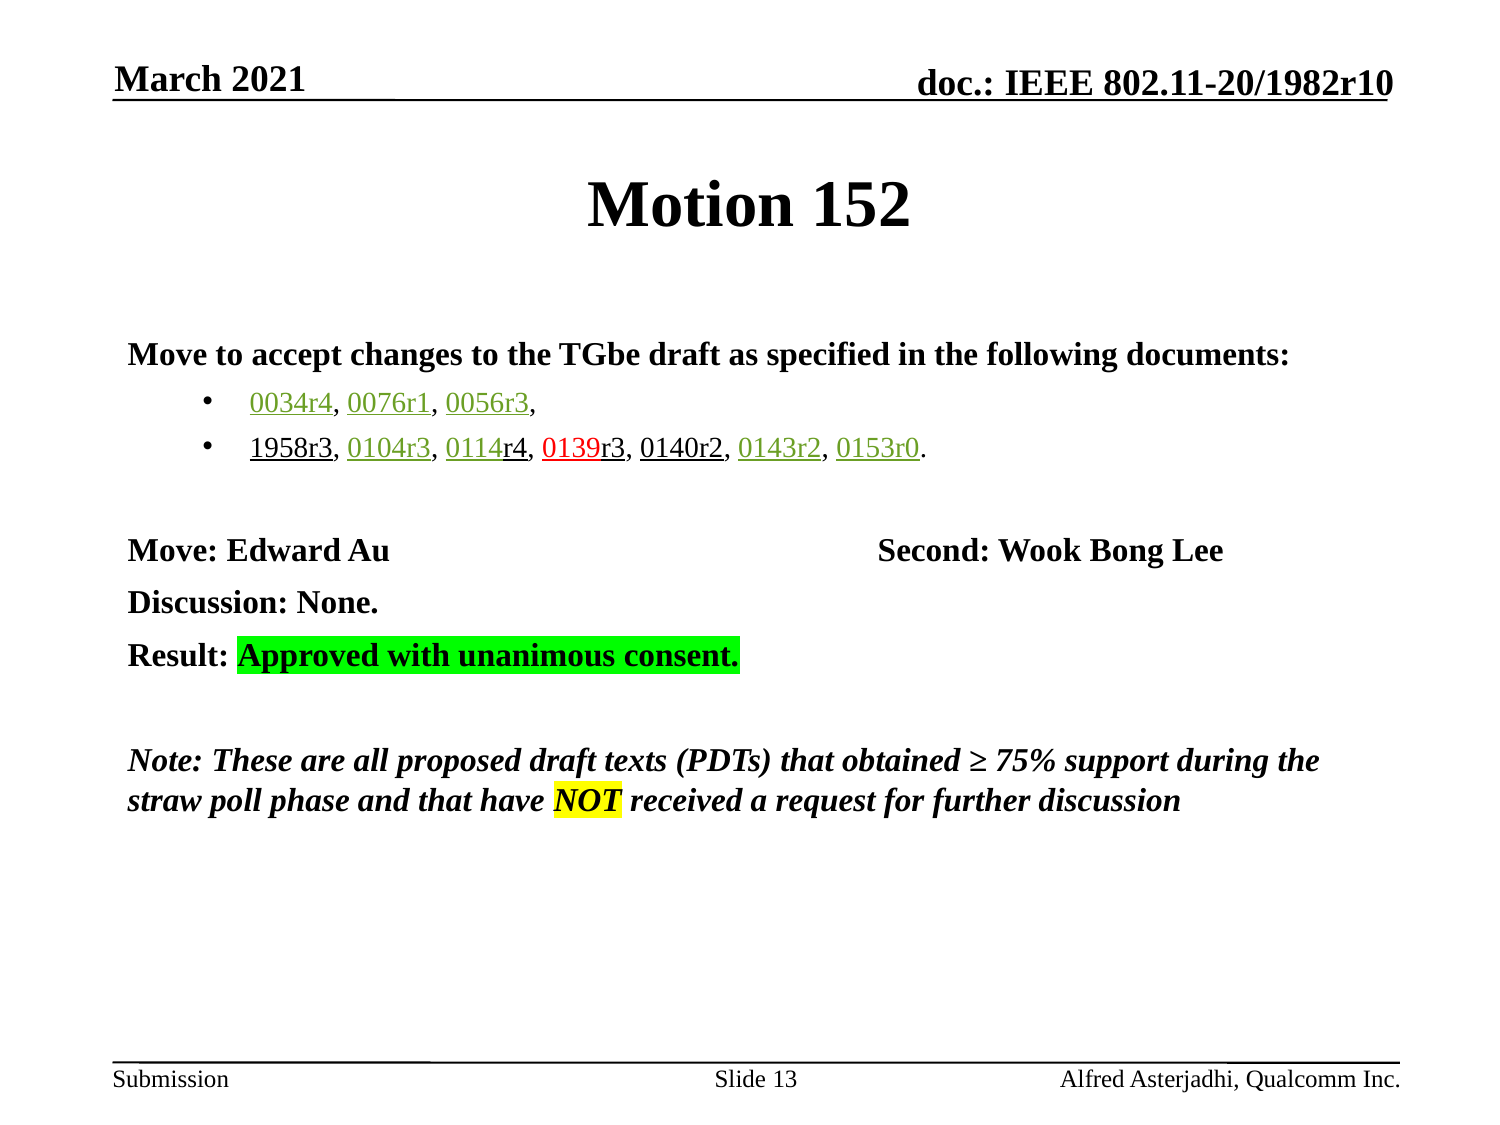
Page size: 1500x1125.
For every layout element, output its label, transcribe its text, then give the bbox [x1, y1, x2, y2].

title Motion 152 [112, 112, 1388, 288]
slide_number Slide 13 [712, 1061, 800, 1123]
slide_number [114, 54, 423, 100]
list Move to accept changes to the TGbe draft as specified in the following documents: 0034r4, 0076r1, 0056r3, 1958r3, 0104r3, 0114r4, 0139r3, 0140r2, 0143r2, 0153r0. Move: Edward Au Second: Wook Bong Lee Discussion: None. Result: Approved with unanimous consent. Note: These are all proposed draft texts (PDTs) that obtained ≥ 75% support during the straw poll phase and that have NOT received a request for further discussion [112, 324, 1388, 1000]
footer Alfred Asterjadhi, Qualcomm Inc. [878, 1061, 1402, 1093]
